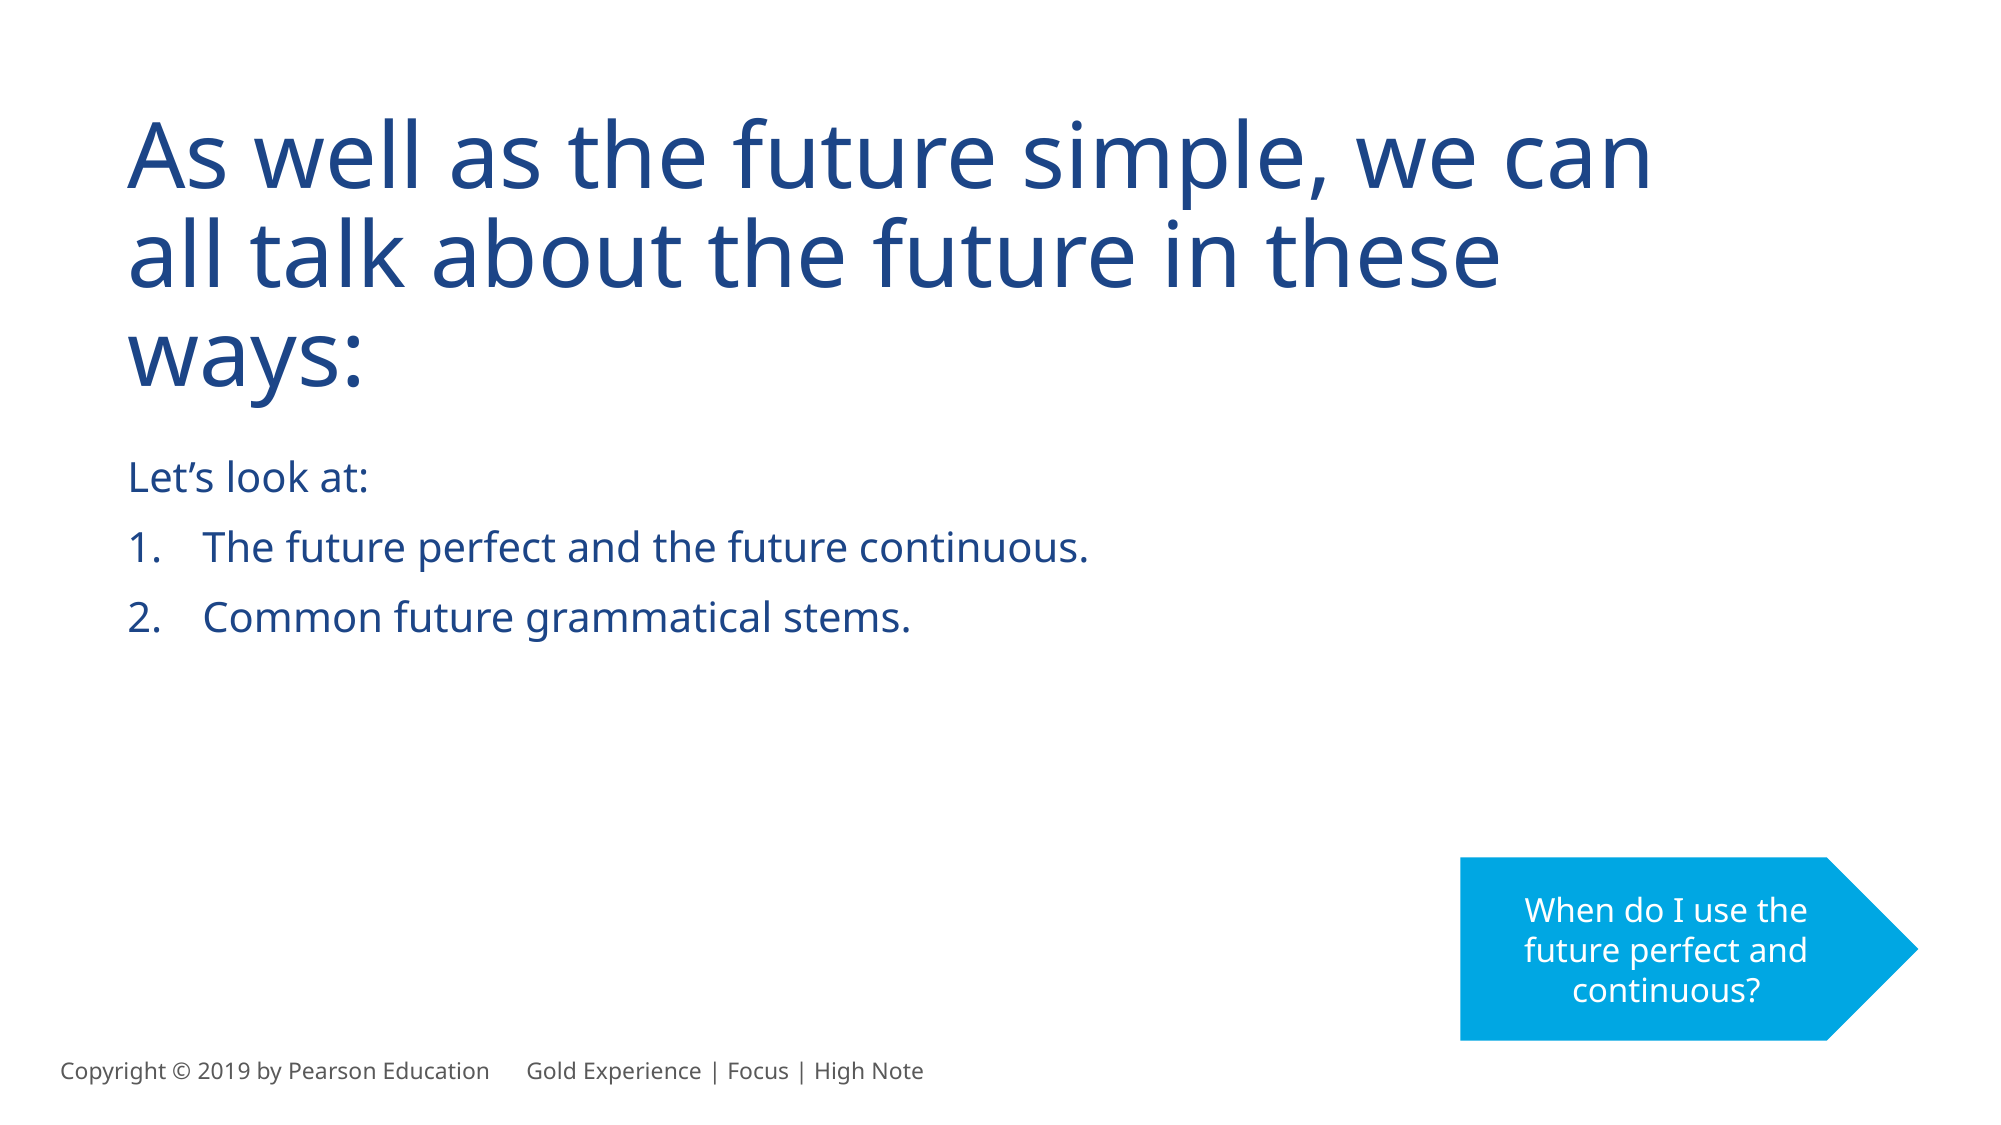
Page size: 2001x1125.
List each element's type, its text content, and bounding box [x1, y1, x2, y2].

footer Copyright © 2019 by Pearson Education Gold Experience | Focus | High Note [45, 1040, 1084, 1101]
title As well as the future simple, we can all talk about the future in these ways: [112, 125, 1763, 390]
text_box When do I use the future perfect and continuous? [1460, 857, 1919, 1041]
list Let’s look at: The future perfect and the future continuous. Common future grammatical stems. [112, 449, 1763, 822]
